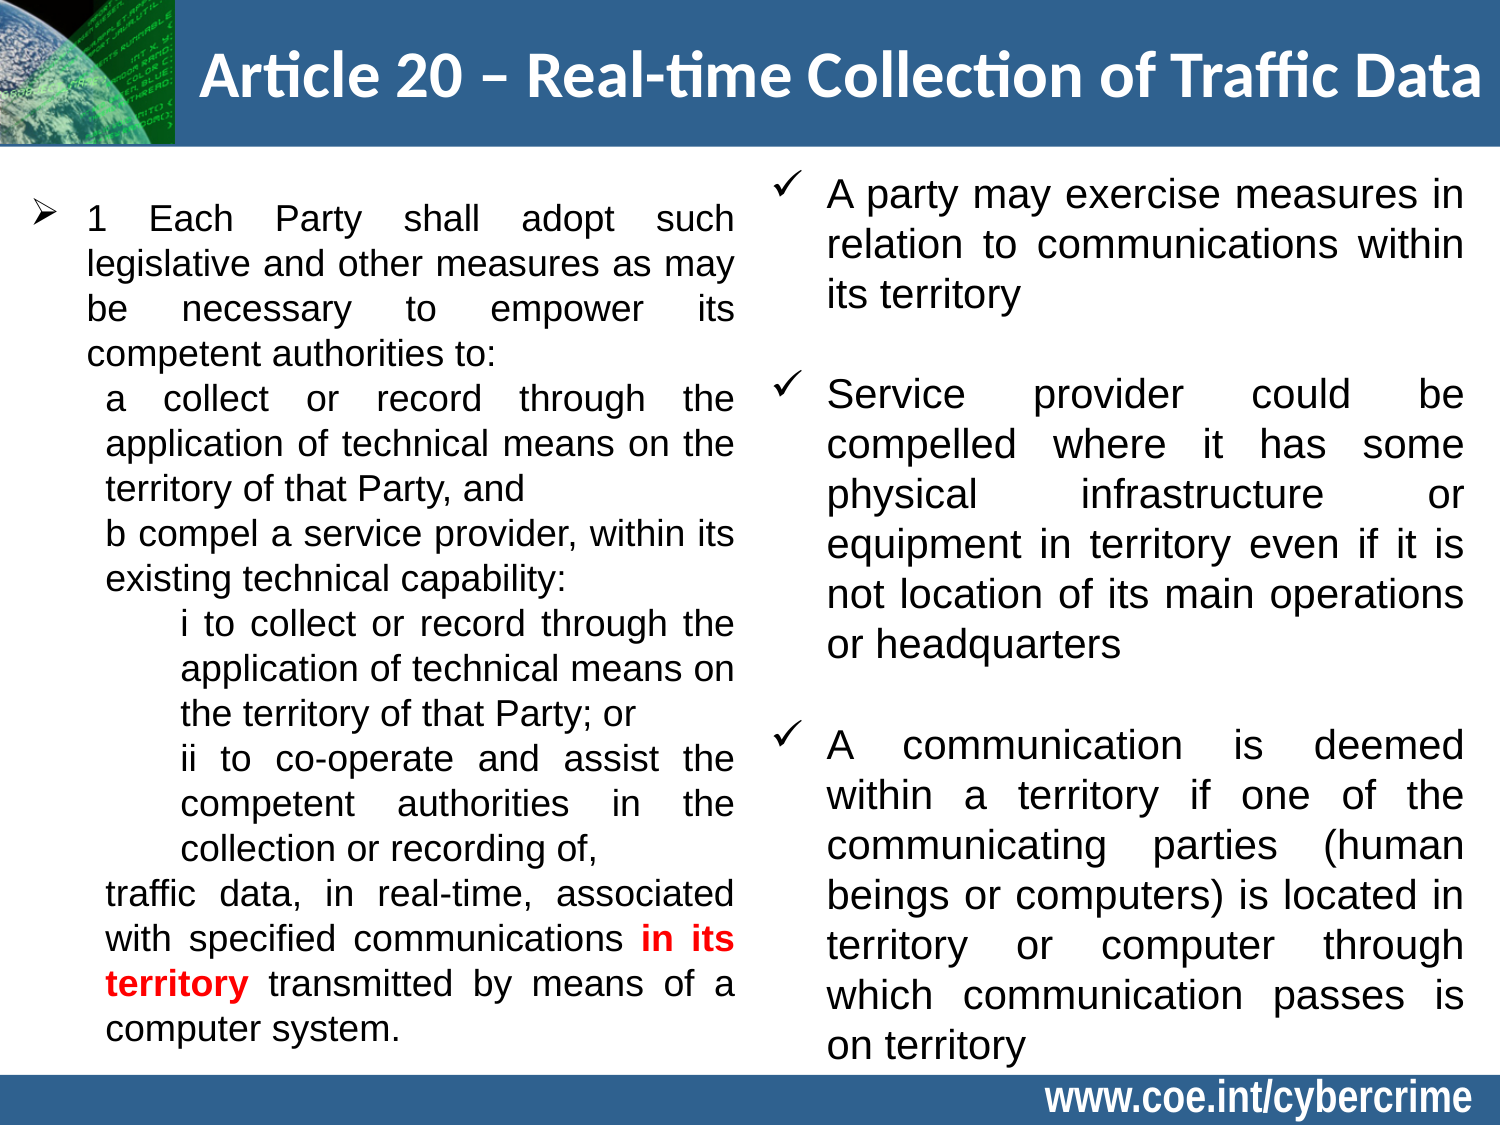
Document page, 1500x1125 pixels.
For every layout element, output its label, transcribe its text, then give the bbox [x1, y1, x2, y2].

text_box [0, 1073, 1030, 1125]
text_box 1 Each Party shall adopt such legislative and other measures as may be necessary to empower its competent authorities to: a collect or record through the application of technical means on the territory of that Party, and b compel a service provider, within its existing technical capability: i to collect or record through the application of technical means on the territory of that Party; or ii to co-operate and assist the competent authorities in the collection or recording of, traffic data, in real-time, associated with specified communications in its territory transmitted by means of a computer system. [15, 186, 750, 1057]
picture [0, 0, 175, 144]
text_box A party may exercise measures in relation to communications within its territory Service provider could be compelled where it has some physical infrastructure or equipment in territory even if it is not location of its main operations or headquarters A communication is deemed within a territory if one of the communicating parties (human beings or computers) is located in territory or computer through which communication passes is on territory [755, 159, 1480, 1075]
text_box Article 20 – Real-time Collection of Traffic Data [177, 0, 1500, 149]
text_box www.coe.int/cybercrime [1030, 1059, 1500, 1125]
